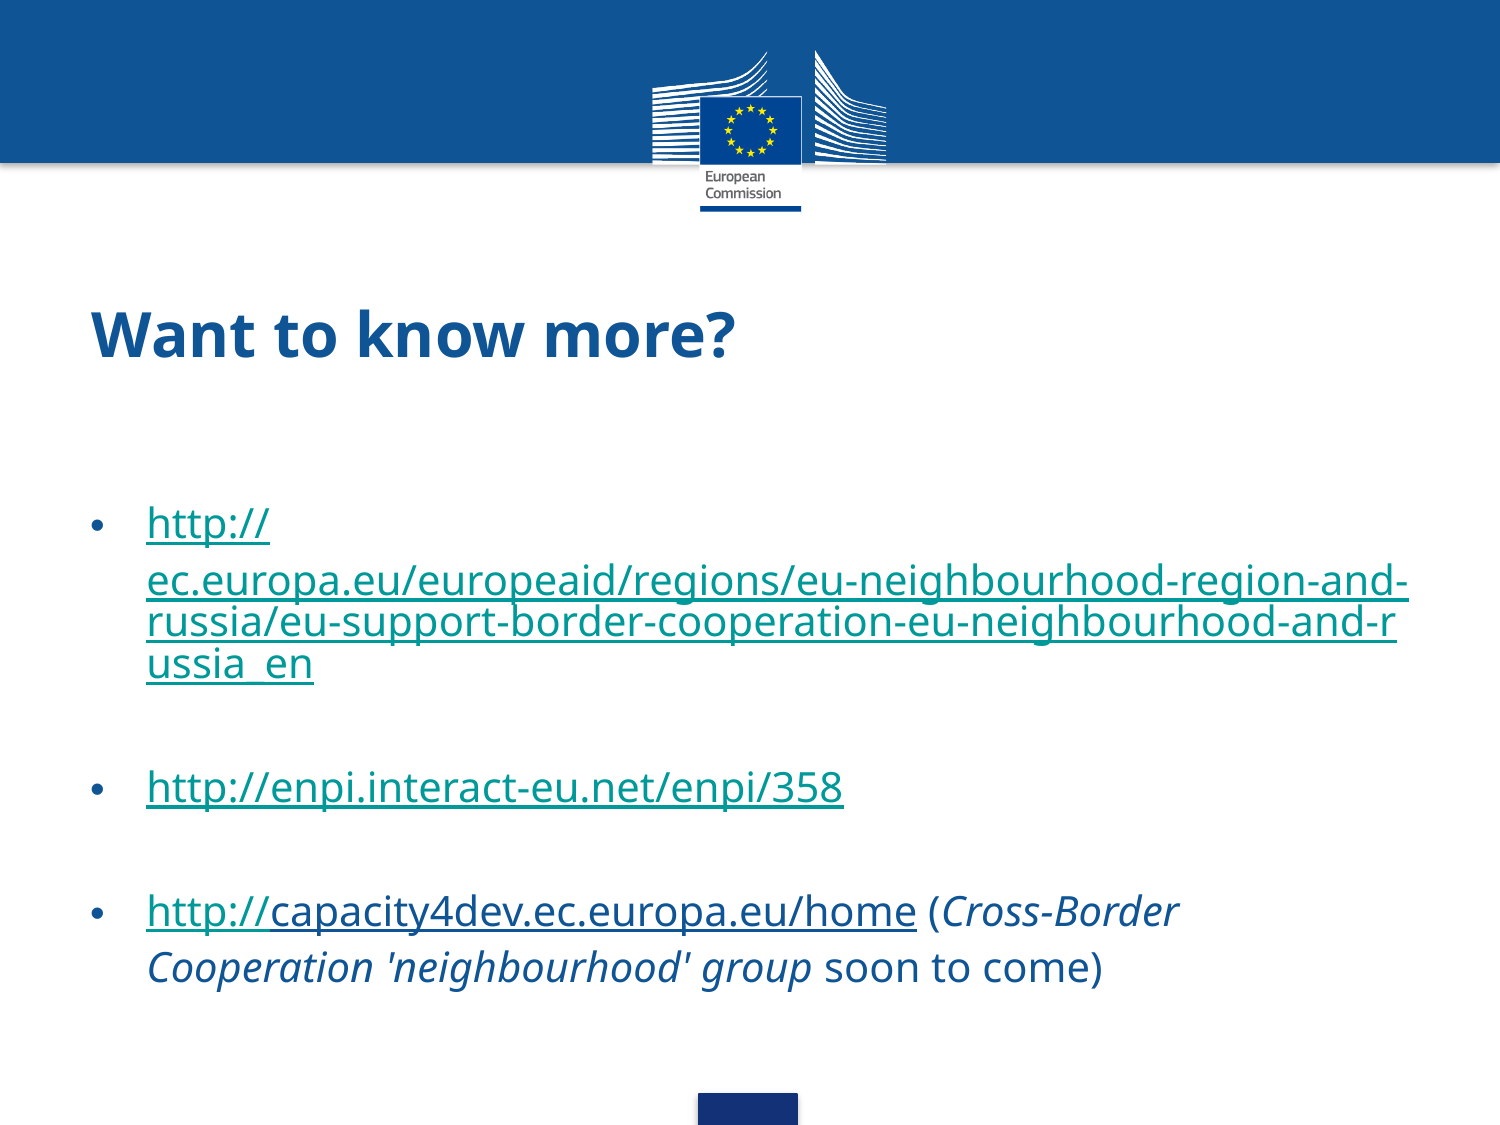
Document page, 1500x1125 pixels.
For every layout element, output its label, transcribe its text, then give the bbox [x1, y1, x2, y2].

list http://ec.europa.eu/europeaid/regions/eu-neighbourhood-region-and-russia/eu-support-border-cooperation-eu-neighbourhood-and-russia_en http://enpi.interact-eu.net/enpi/358 http://capacity4dev.ec.europa.eu/home (Cross-Border Cooperation 'neighbourhood' group soon to come) [74, 420, 1426, 1018]
title Want to know more? [76, 255, 1428, 410]
